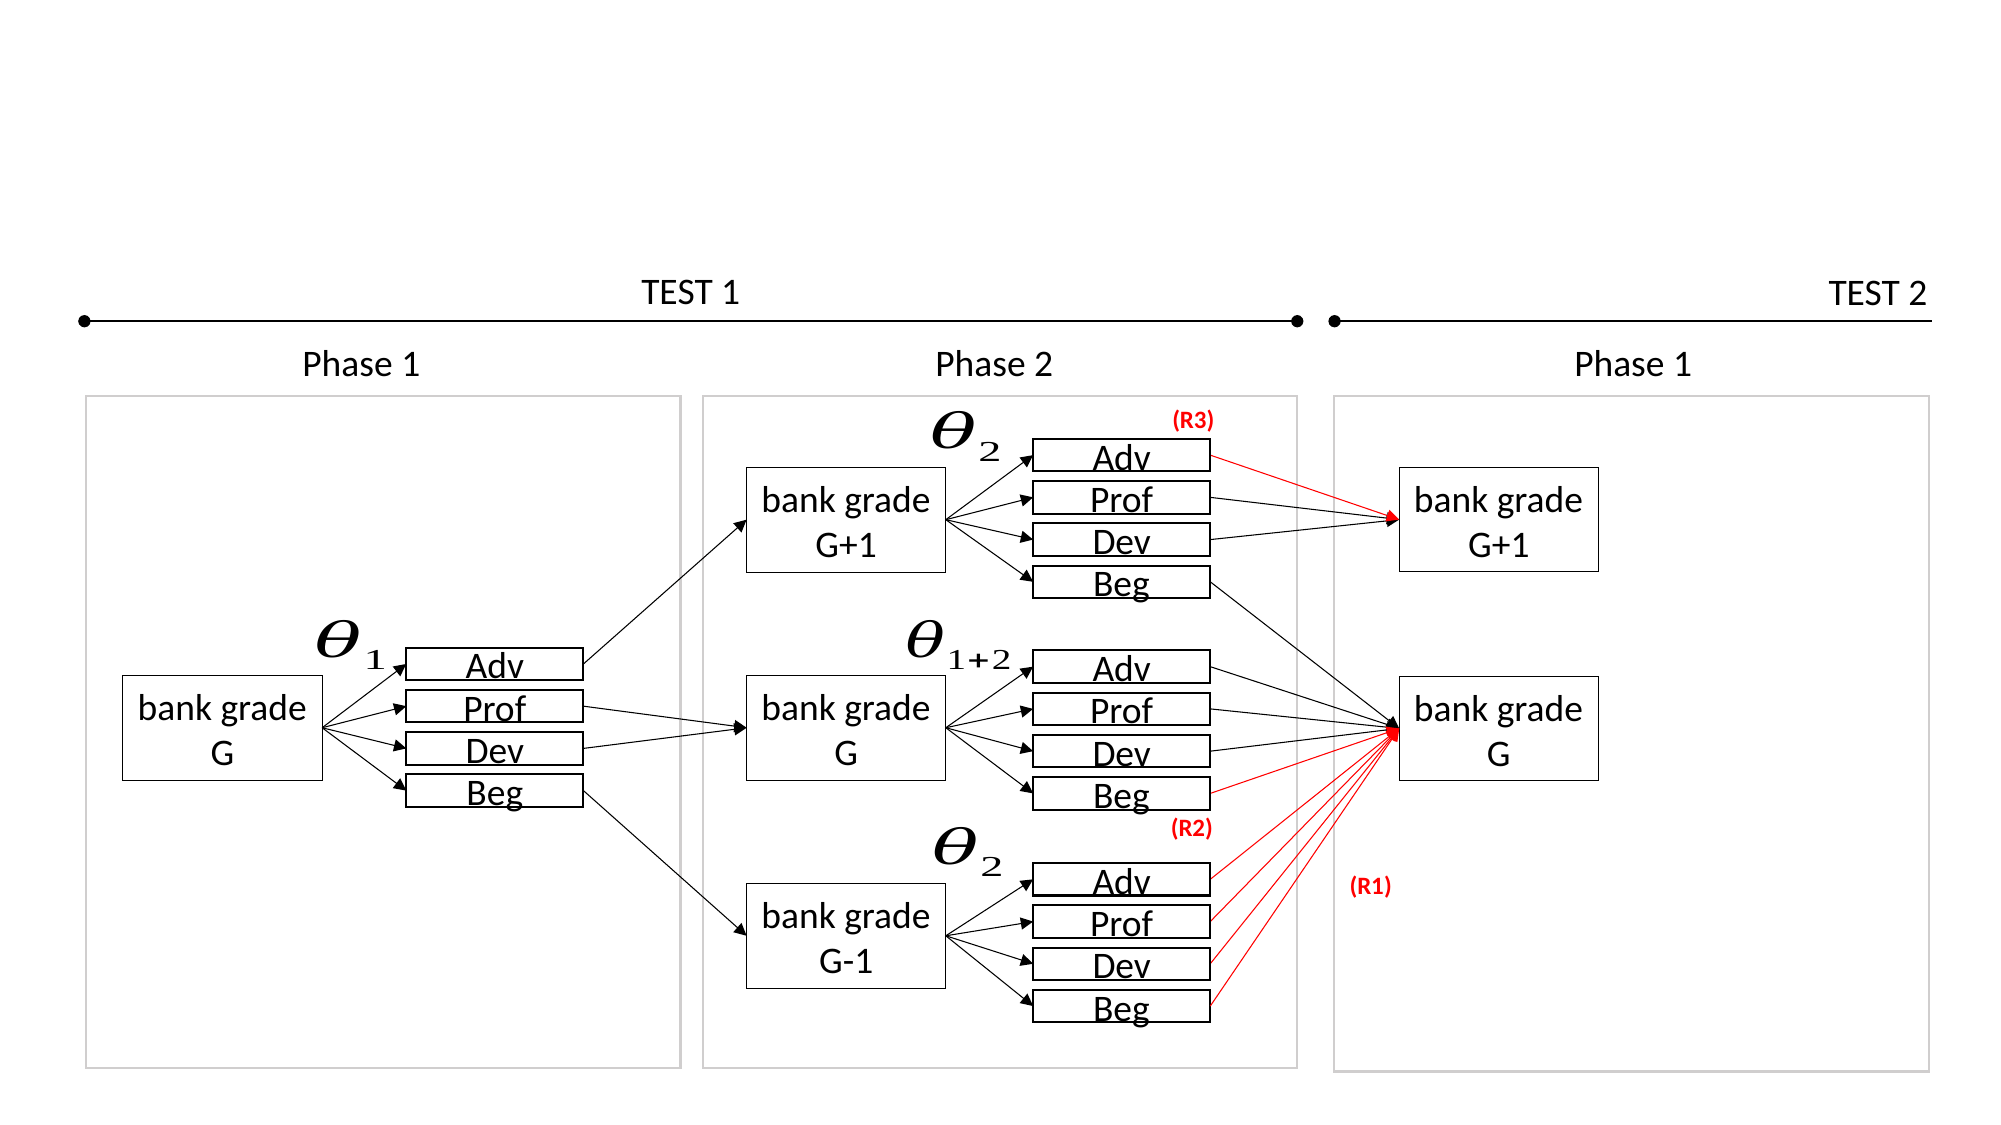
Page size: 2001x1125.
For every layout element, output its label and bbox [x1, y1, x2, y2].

text_box [84, 259, 1944, 1072]
